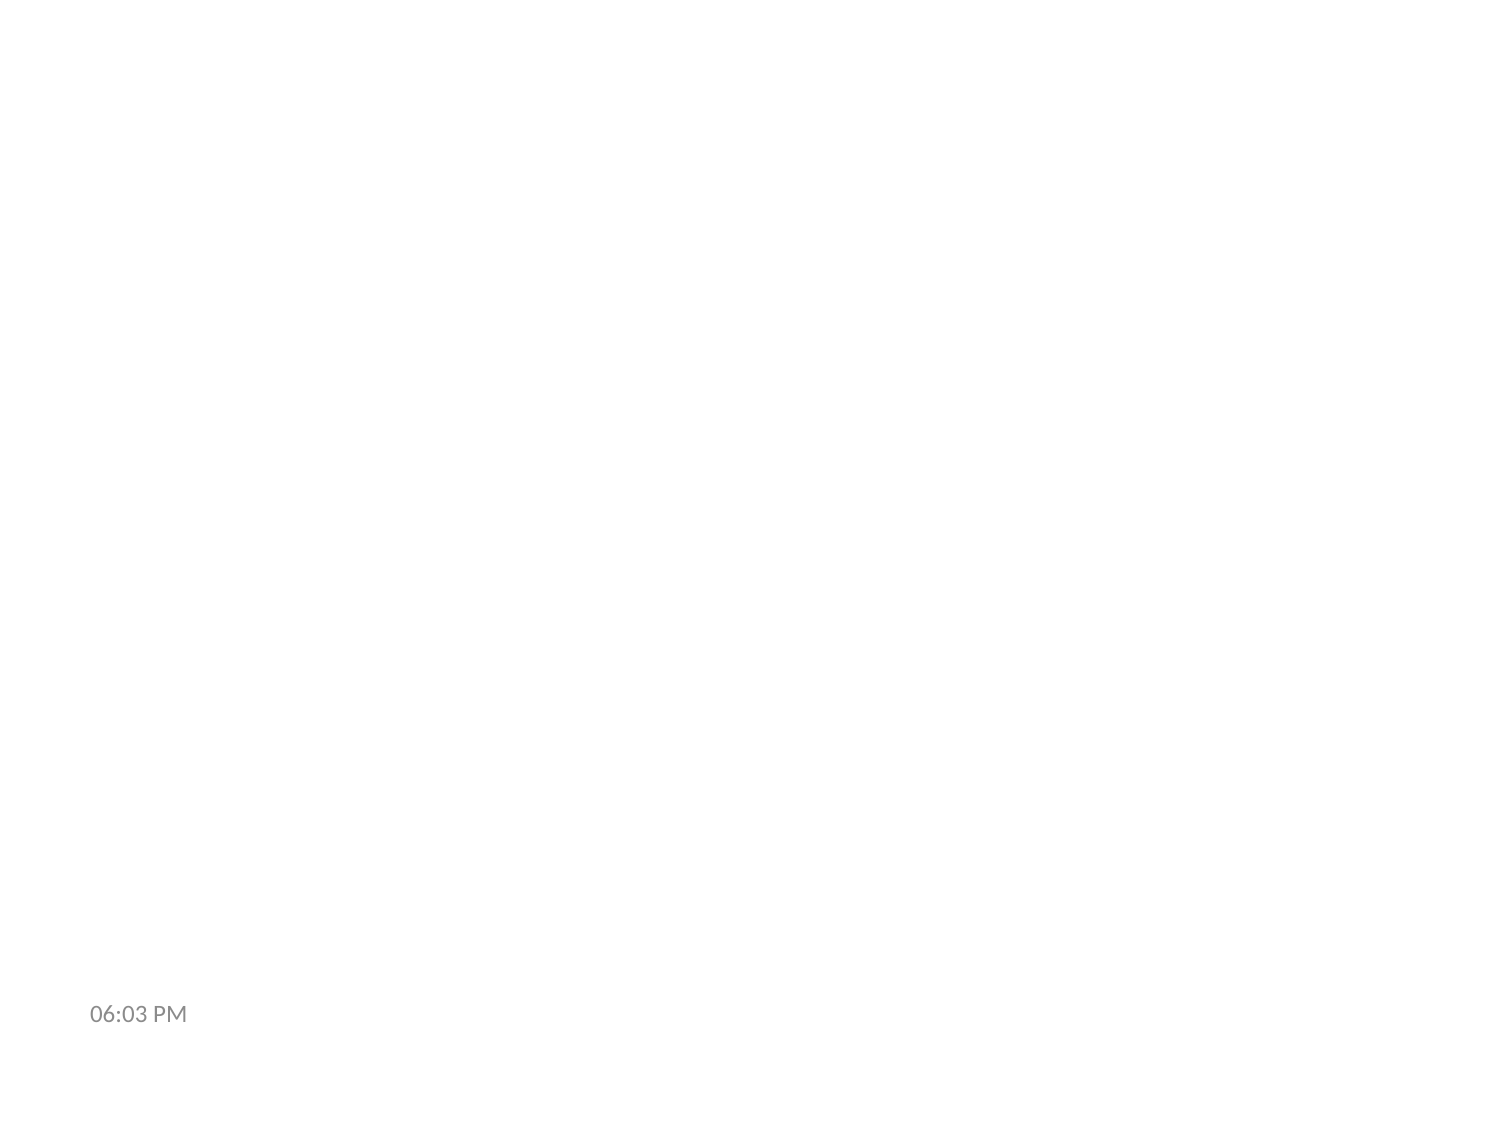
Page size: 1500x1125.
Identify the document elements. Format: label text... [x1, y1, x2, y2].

text_box 3:35 PM [75, 982, 425, 1043]
